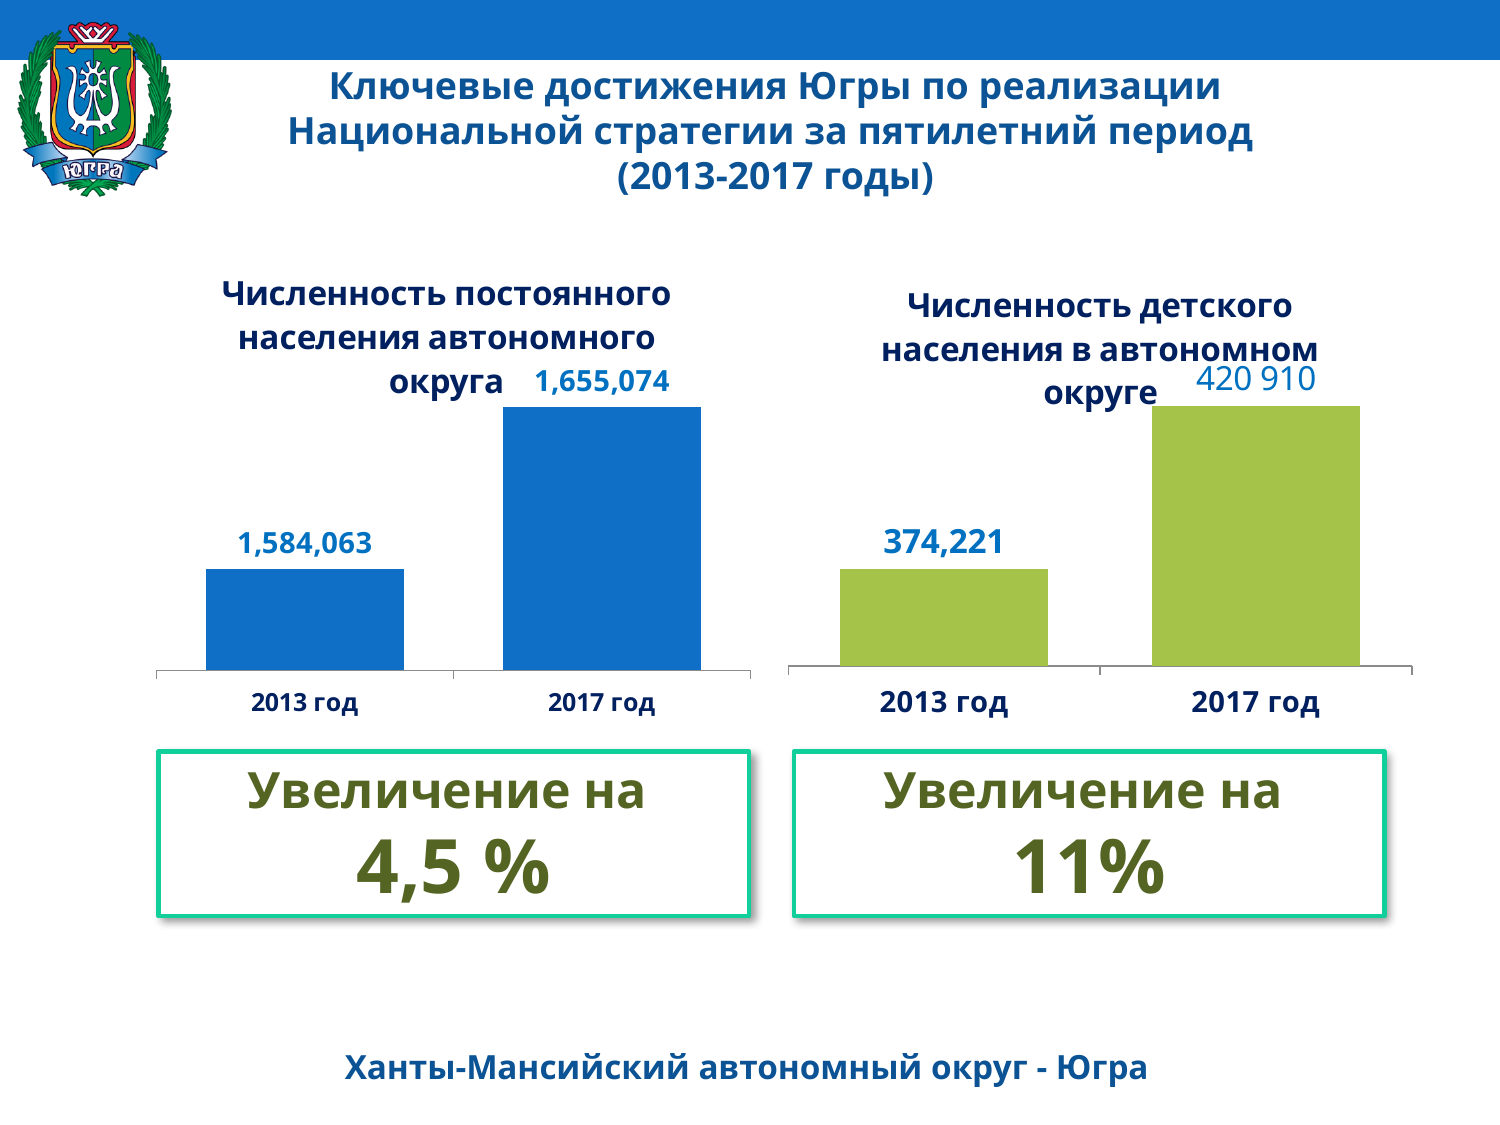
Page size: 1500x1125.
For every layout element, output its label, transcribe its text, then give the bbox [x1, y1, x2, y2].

chart [133, 255, 1436, 729]
text_box Ханты-Мансийский автономный округ - Югра [330, 1038, 1165, 1094]
text_box Ключевые достижения Югры по реализации Национальной стратегии за пятилетний период (2013-2017 годы) [176, 54, 1388, 205]
text_box Увеличение на 4,5 % [156, 749, 751, 918]
text_box Увеличение на 11% [792, 749, 1387, 918]
picture [17, 19, 172, 198]
